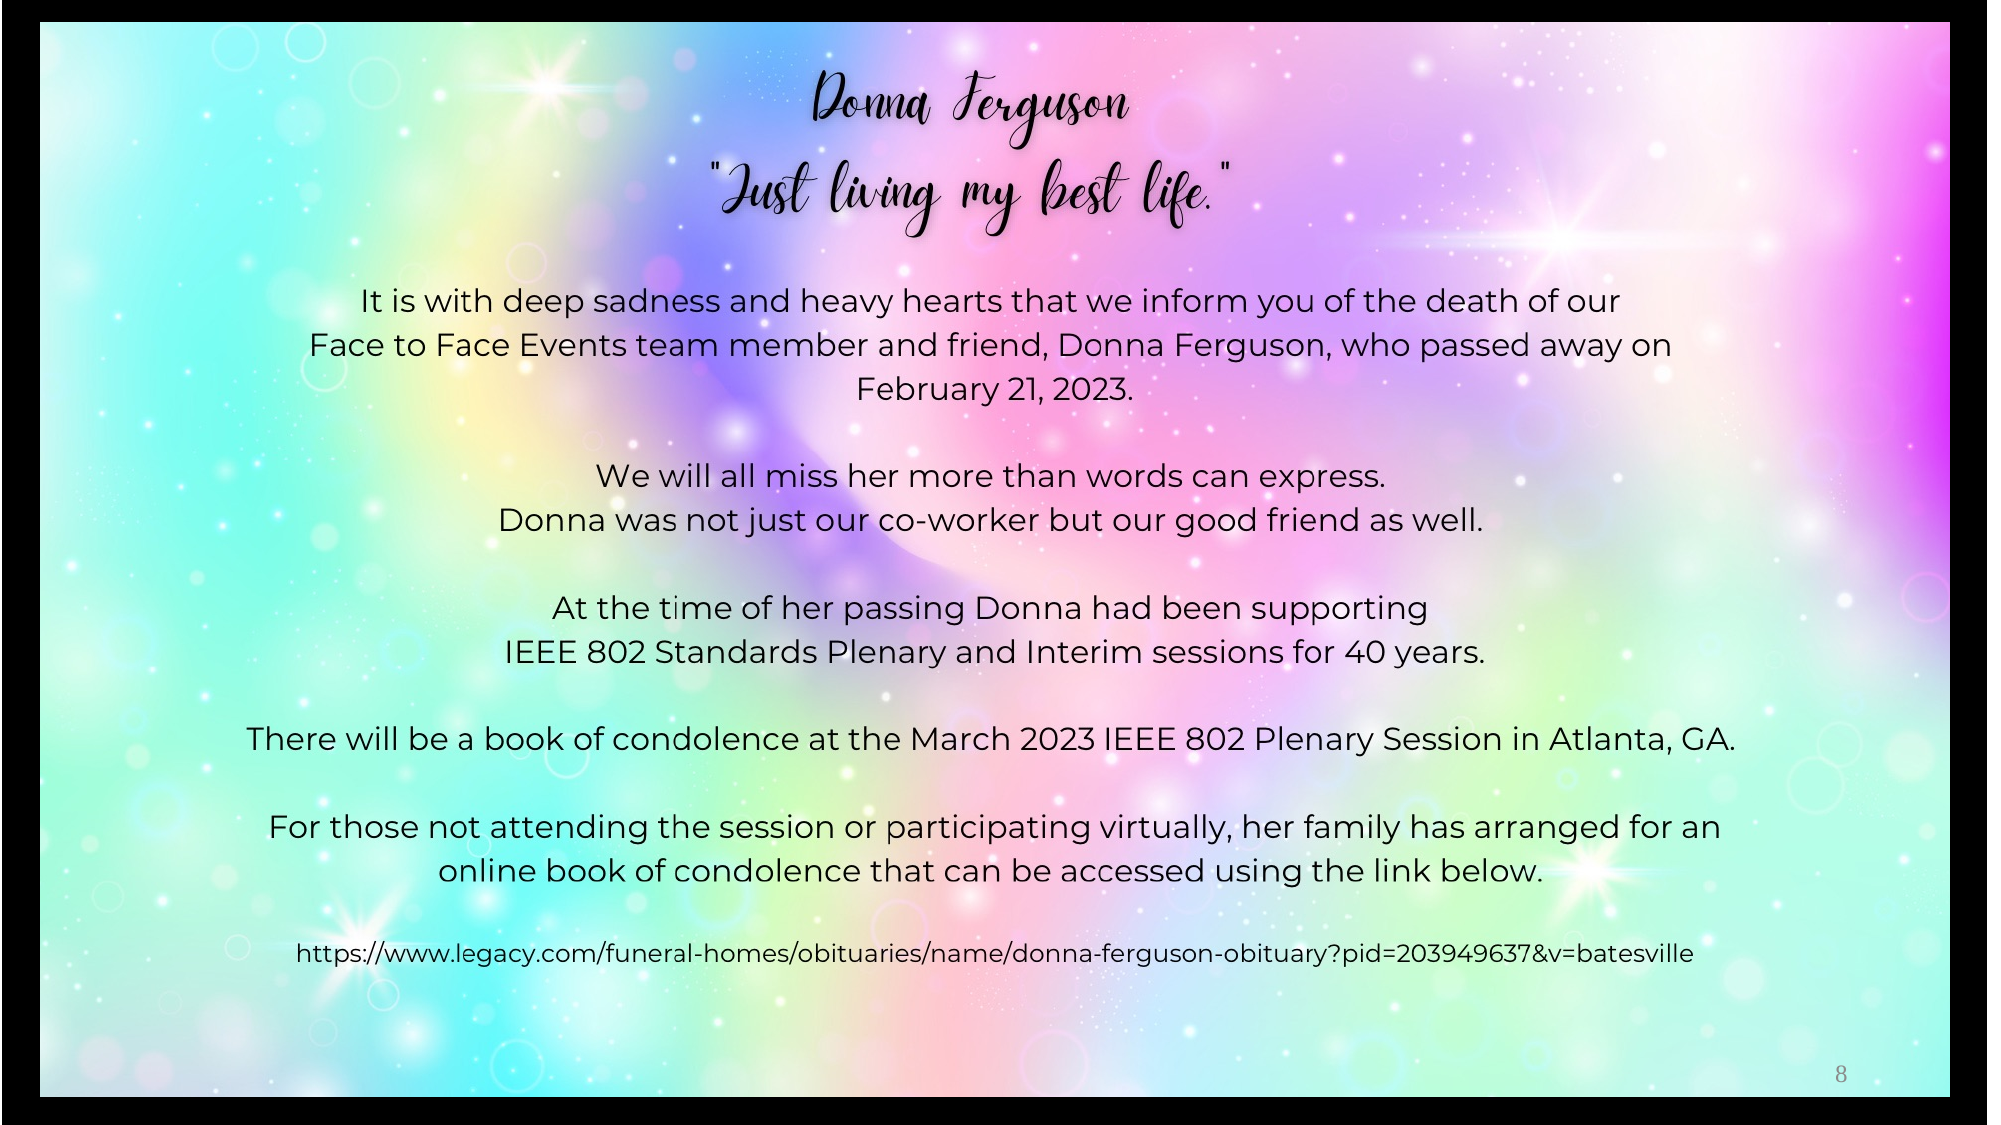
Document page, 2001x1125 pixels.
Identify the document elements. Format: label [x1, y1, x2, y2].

list [39, 22, 1951, 1098]
